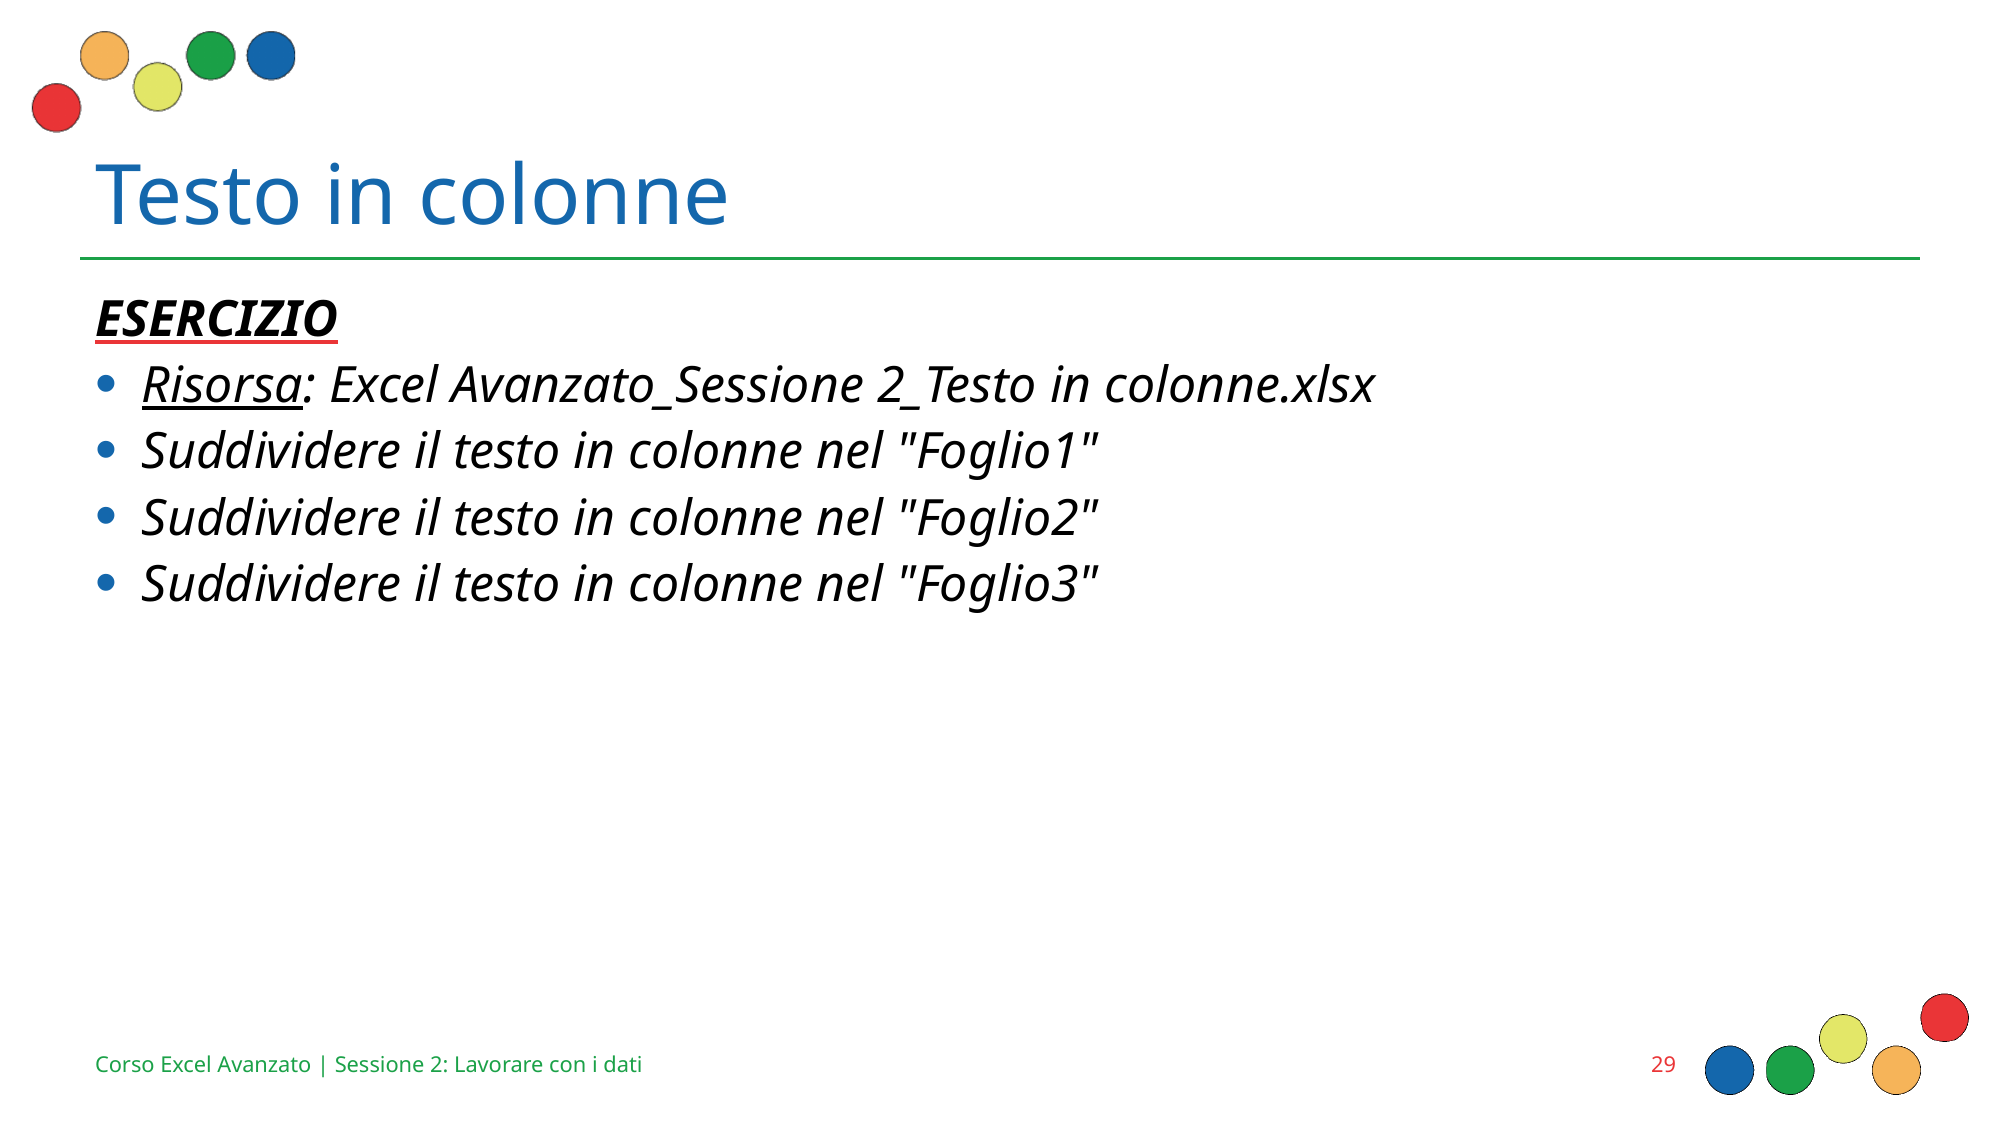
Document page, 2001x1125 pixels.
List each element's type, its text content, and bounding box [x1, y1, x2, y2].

picture [29, 30, 295, 135]
picture [1704, 990, 1971, 1096]
list ESERCIZIO Risorsa: Excel Avanzato_Sessione 2_Testo in colonne.xlsx Suddividere il testo in colonne nel "Foglio1" Suddividere il testo in colonne nel "Foglio2" Suddividere il testo in colonne nel "Foglio3" [80, 278, 1920, 1011]
title Testo in colonne [80, 123, 1920, 259]
footer Corso Excel Avanzato | Sessione 2: Lavorare con i dati [80, 1035, 1571, 1096]
slide_number 29 [1583, 1035, 1692, 1096]
